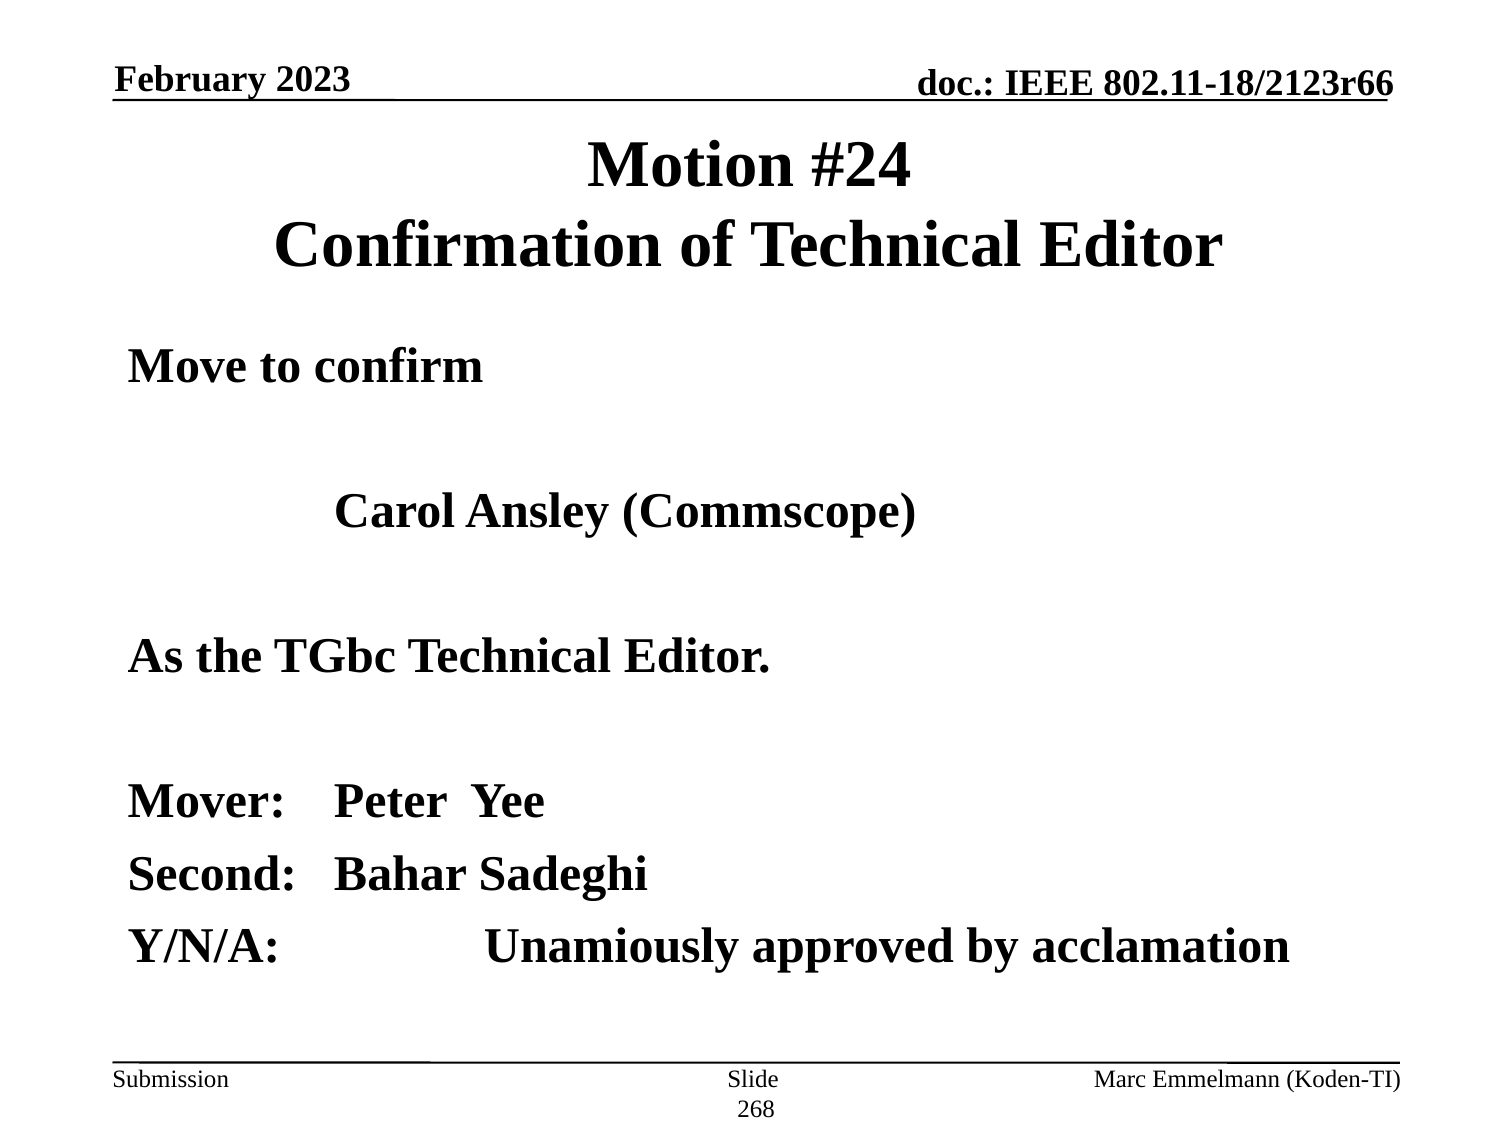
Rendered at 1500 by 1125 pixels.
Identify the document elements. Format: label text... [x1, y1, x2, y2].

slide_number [114, 54, 423, 100]
footer Marc Emmelmann (Koden-TI) [878, 1061, 1402, 1093]
title Motion #24 Confirmation of Technical Editor [112, 112, 1388, 288]
list Move to confirm Carol Ansley (Commscope) As the TGbc Technical Editor. Mover: Peter Yee Second: Bahar Sadeghi Y/N/A: Unamiously approved by acclamation [112, 324, 1388, 1000]
slide_number Slide 268 [712, 1061, 800, 1123]
